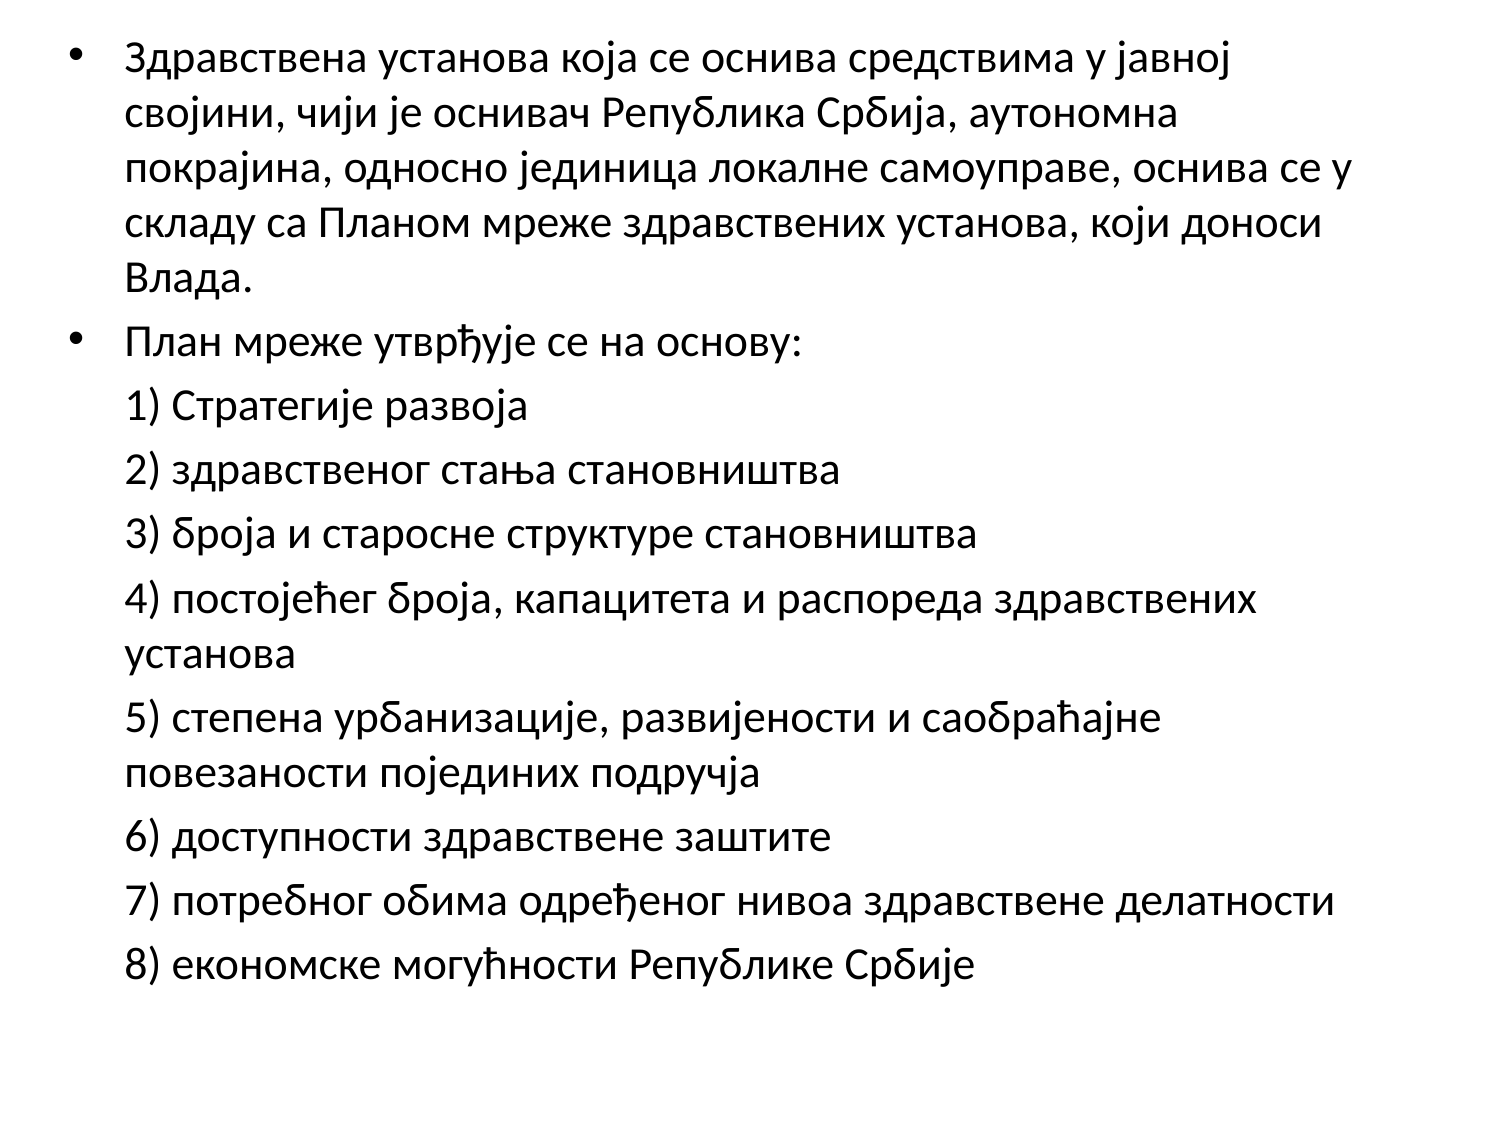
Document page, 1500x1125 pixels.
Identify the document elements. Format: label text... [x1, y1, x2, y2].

list Здравствена установа која се оснива средствима у јавној својини, чији је оснивач Република Србија, аутономна покрајина, односно јединица локалне самоуправе, оснива се у складу са Планом мреже здравствених установа, који доноси Влада. План мреже утврђује се на основу: 1) Стратегије развоја 2) здравственог стања становништва 3) броја и старосне структуре становништва 4) постојећег броја, капацитета и распореда здравствених установа 5) степена урбанизације, развијености и саобраћајне повезаности појединих подручја 6) доступности здравствене заштите 7) потребног обима одређеног нивоа здравствене делатности 8) економске могућности Републике Србије [53, 19, 1394, 1102]
